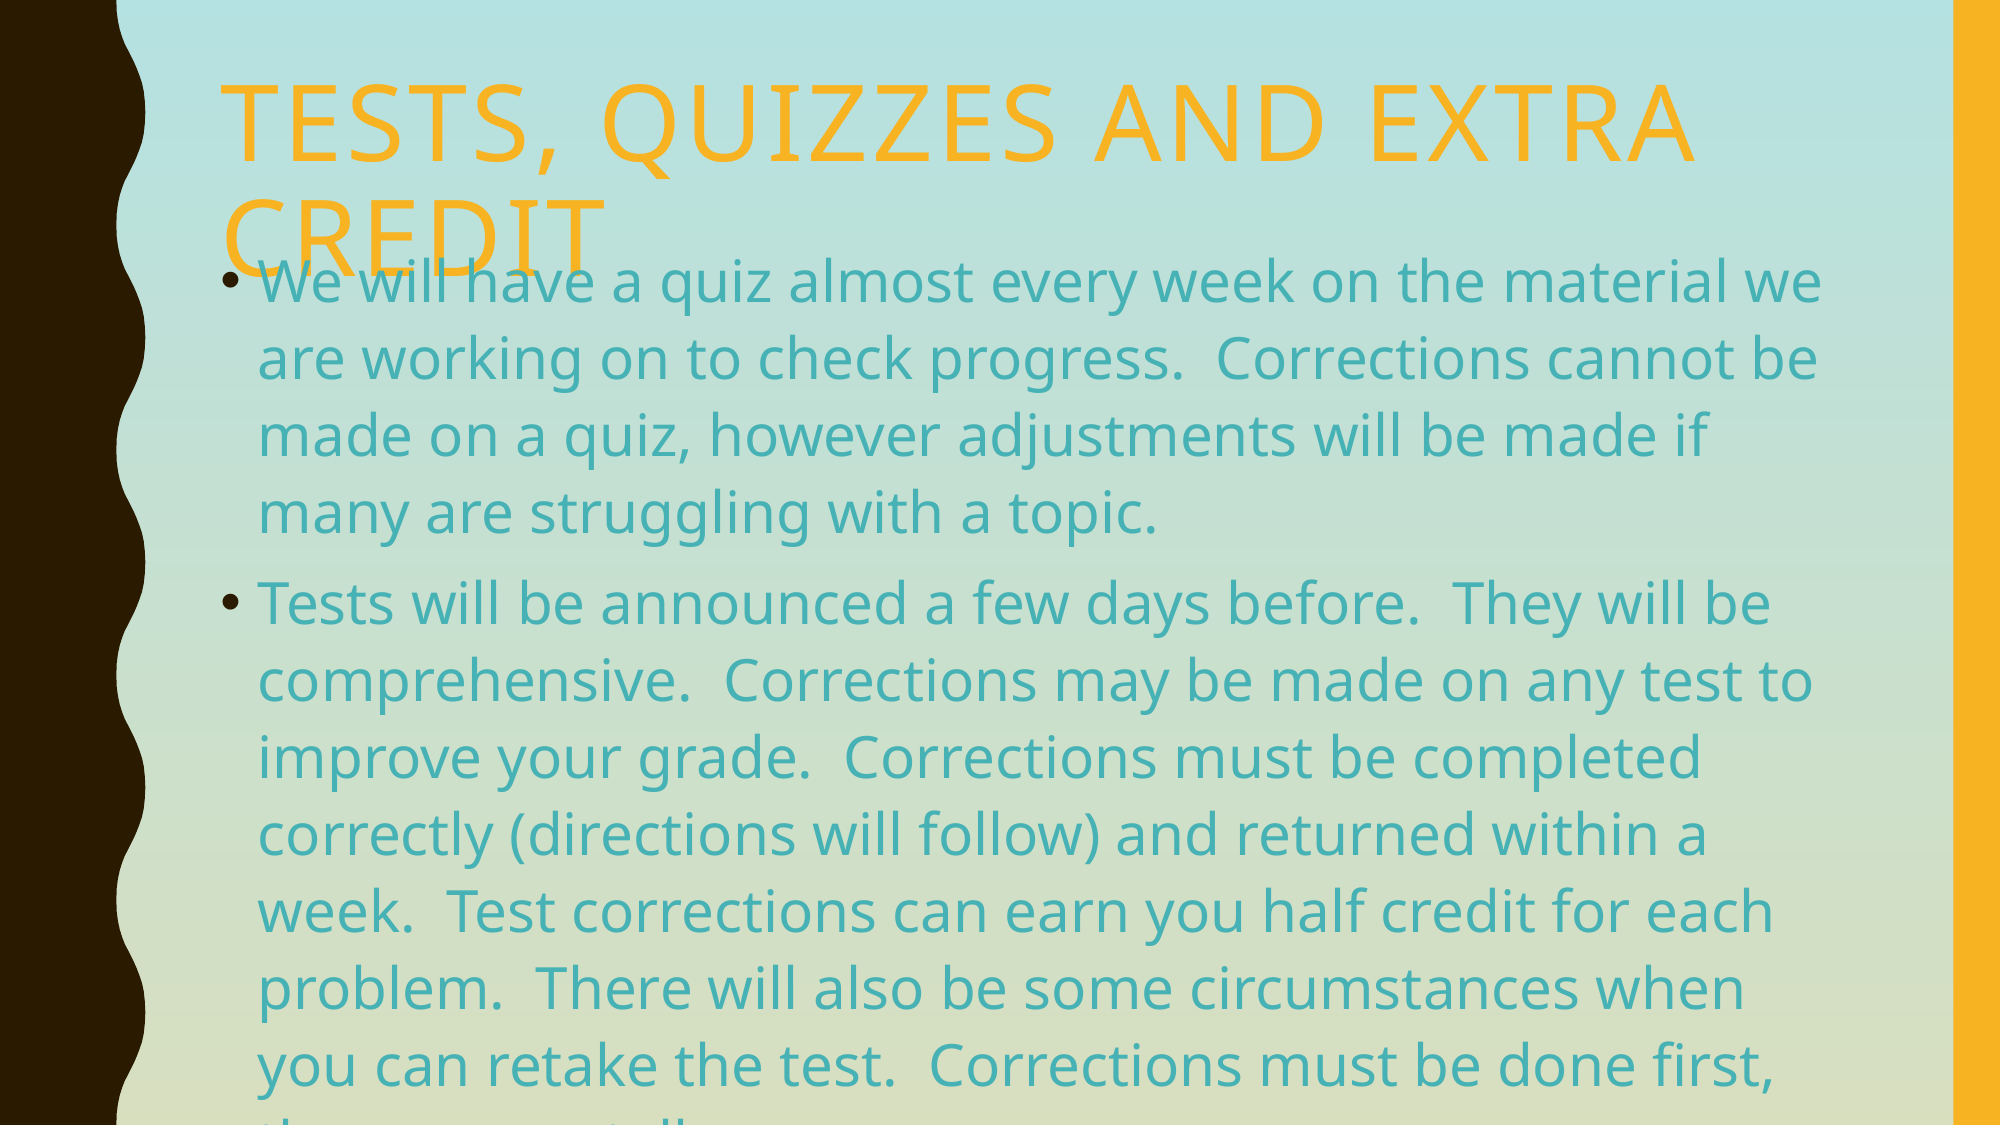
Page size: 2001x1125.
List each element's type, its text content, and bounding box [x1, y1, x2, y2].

title Tests, quizzes and extra credit [205, 62, 1875, 229]
list We will have a quiz almost every week on the material we are working on to check progress. Corrections cannot be made on a quiz, however adjustments will be made if many are struggling with a topic. Tests will be announced a few days before. They will be comprehensive. Corrections may be made on any test to improve your grade. Corrections must be completed correctly (directions will follow) and returned within a week. Test corrections can earn you half credit for each problem. There will also be some circumstances when you can retake the test. Corrections must be done first, then we can talk. [205, 229, 1875, 1125]
